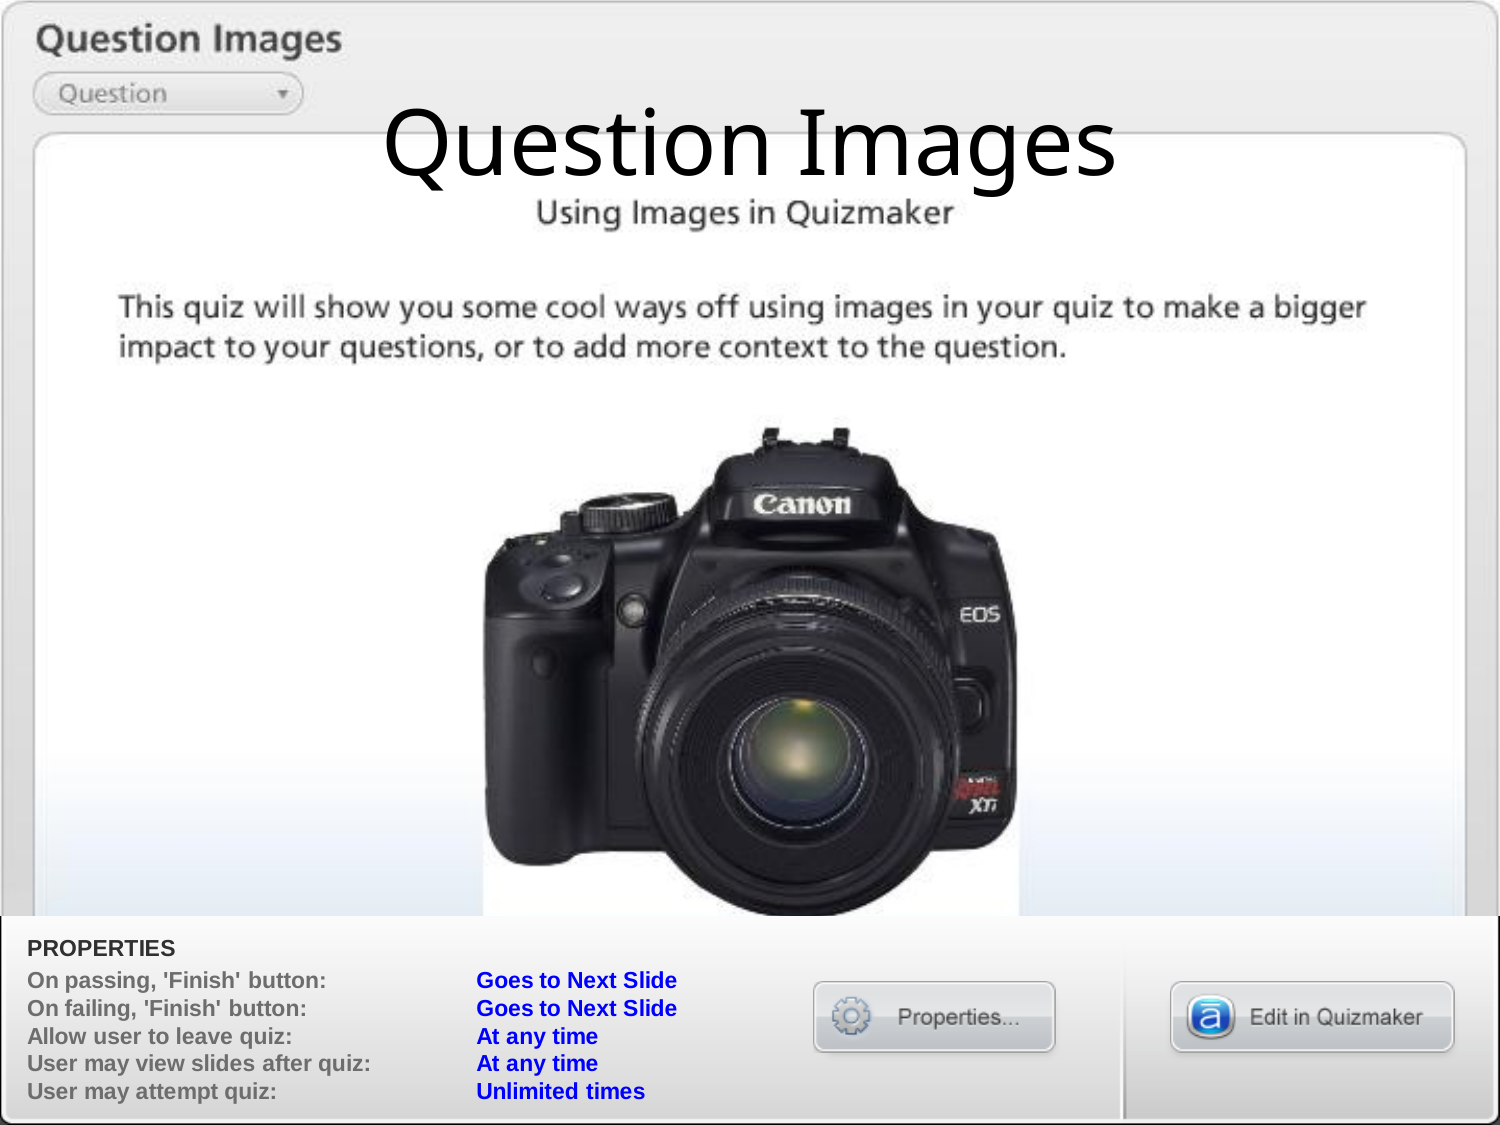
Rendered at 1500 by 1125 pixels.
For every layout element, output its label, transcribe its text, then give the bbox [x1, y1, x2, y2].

title Question Images [75, 45, 1425, 233]
picture [0, 0, 1500, 1125]
